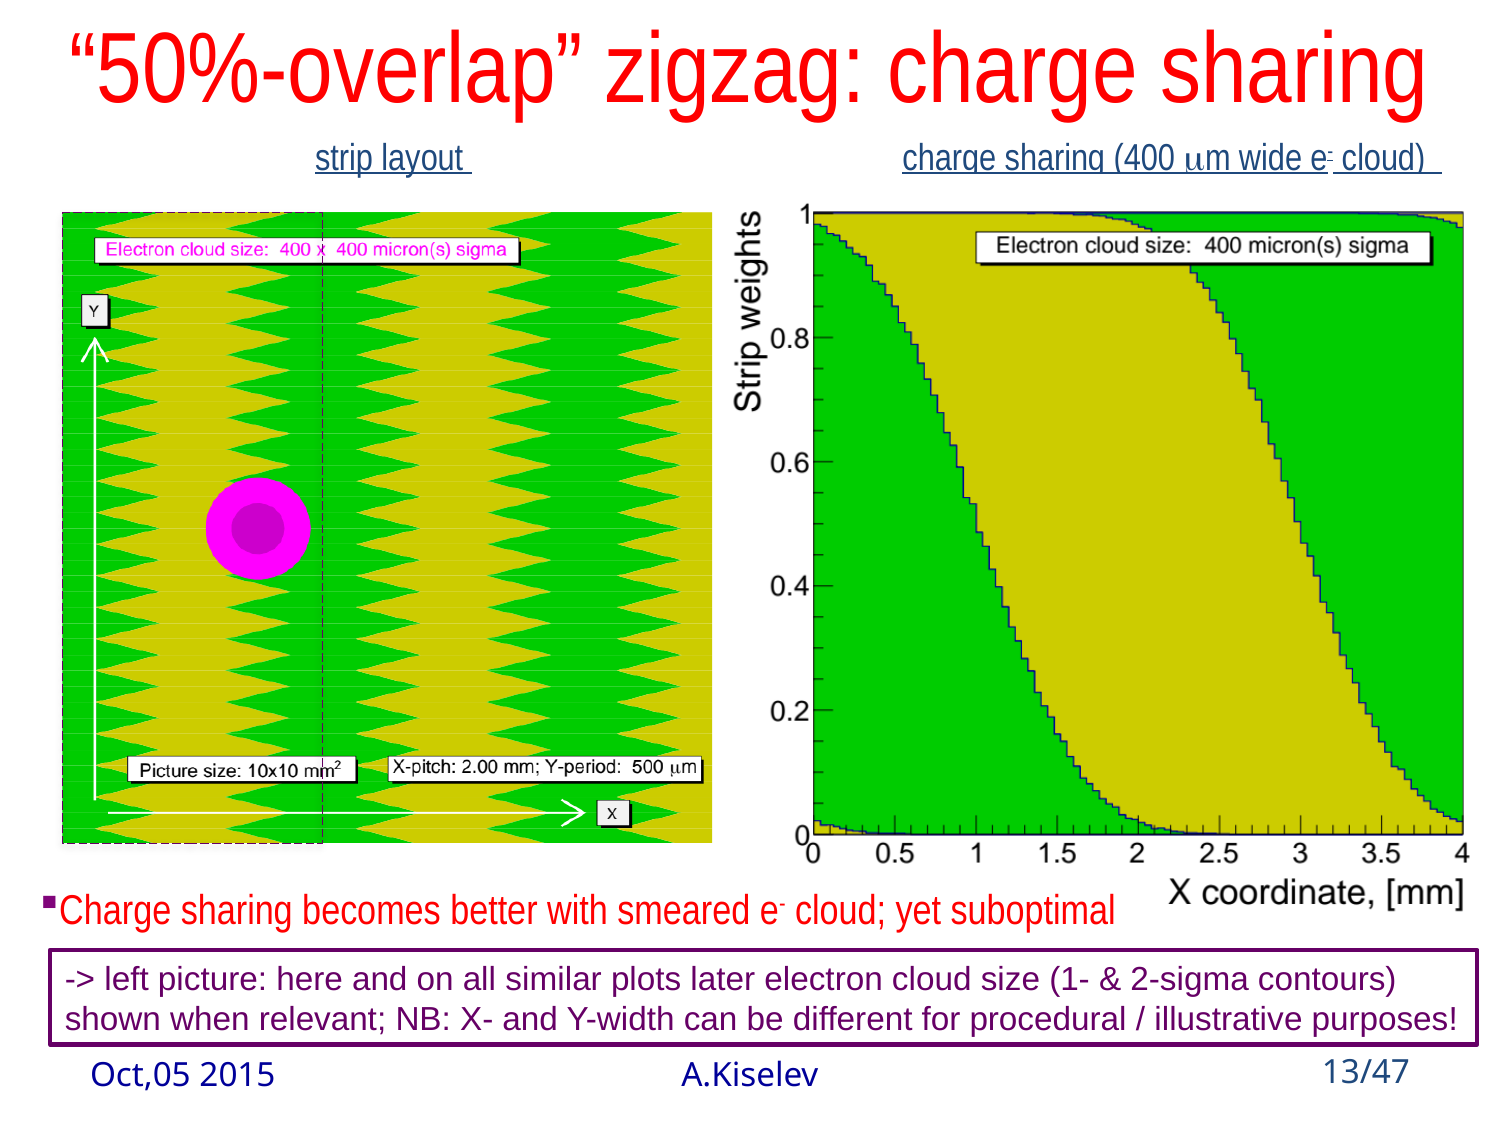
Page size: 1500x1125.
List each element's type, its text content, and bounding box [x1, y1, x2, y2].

slide_number 13/47 [1074, 1045, 1425, 1103]
text_box -> left picture: here and on all similar plots later electron cloud size (1- & 2-sigma contours) shown when relevant; NB: X- and Y-width can be different for procedural / illustrative purposes! [50, 949, 1478, 1045]
text_box Charge sharing becomes better with smeared e- cloud; yet suboptimal [24, 874, 1250, 950]
text_box strip layout [299, 124, 513, 210]
picture [62, 212, 713, 843]
text_box charge sharing (400 mm wide e- cloud) [887, 125, 1500, 174]
picture [720, 174, 1500, 932]
footer A.Kiselev [512, 1045, 988, 1103]
title “50%-overlap” zigzag: charge sharing [0, 0, 1500, 125]
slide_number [75, 1045, 425, 1103]
